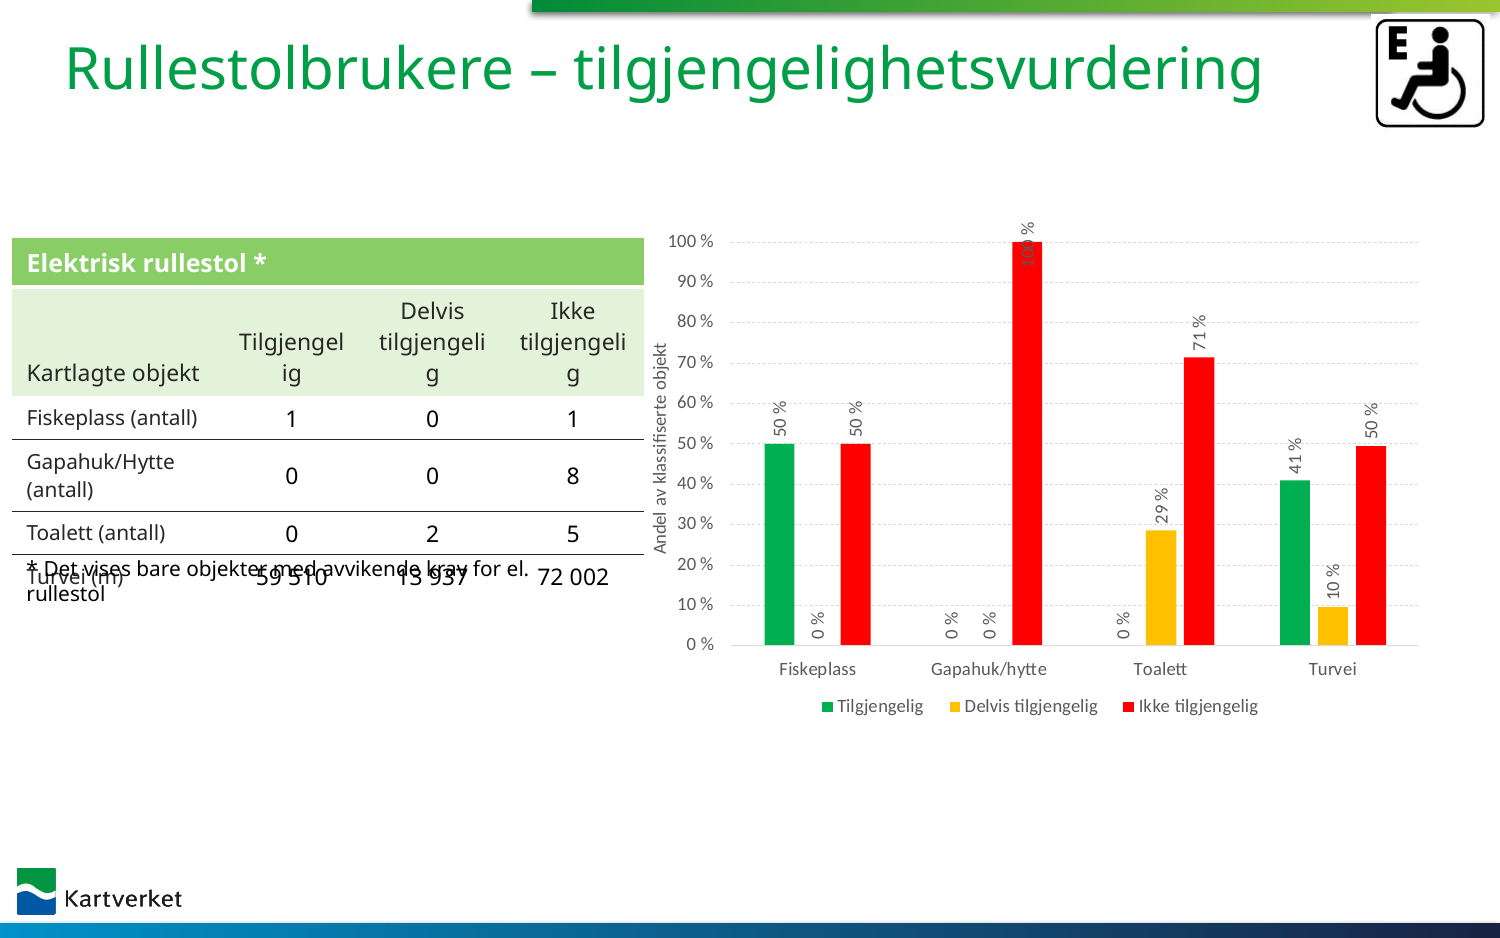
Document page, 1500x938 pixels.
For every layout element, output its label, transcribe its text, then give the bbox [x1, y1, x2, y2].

table_cell Gapahuk/Hytte (antall) [12, 440, 222, 511]
table_cell Tilgjengelig [222, 289, 362, 396]
table_cell Ikke tilgjengelig [503, 289, 638, 396]
table_cell 0 [362, 440, 503, 511]
text_box * Det vises bare objekter med avvikende krav for el. rullestol [11, 548, 597, 613]
table_cell 5 [503, 512, 638, 554]
table_header Elektrisk rullestol * [12, 238, 638, 285]
table_cell 8 [503, 440, 638, 511]
table_cell Kartlagte objekt [12, 289, 222, 396]
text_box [1371, 13, 1491, 133]
table_cell 0 [222, 512, 362, 548]
table_cell 2 [362, 512, 503, 548]
table_cell Fiskeplass (antall) [12, 396, 222, 439]
table_cell 0 [362, 396, 503, 439]
table_cell 1 [222, 396, 362, 439]
table_cell Toalett (antall) [12, 512, 222, 548]
table_cell Delvis tilgjengelig [362, 289, 503, 396]
table_cell 0 [222, 440, 362, 511]
text_box Rullestolbrukere – tilgjengelighetsvurdering [49, 12, 1372, 109]
table_cell 72 002 [597, 555, 638, 598]
picture [643, 218, 1429, 728]
table_cell 1 [503, 396, 638, 439]
